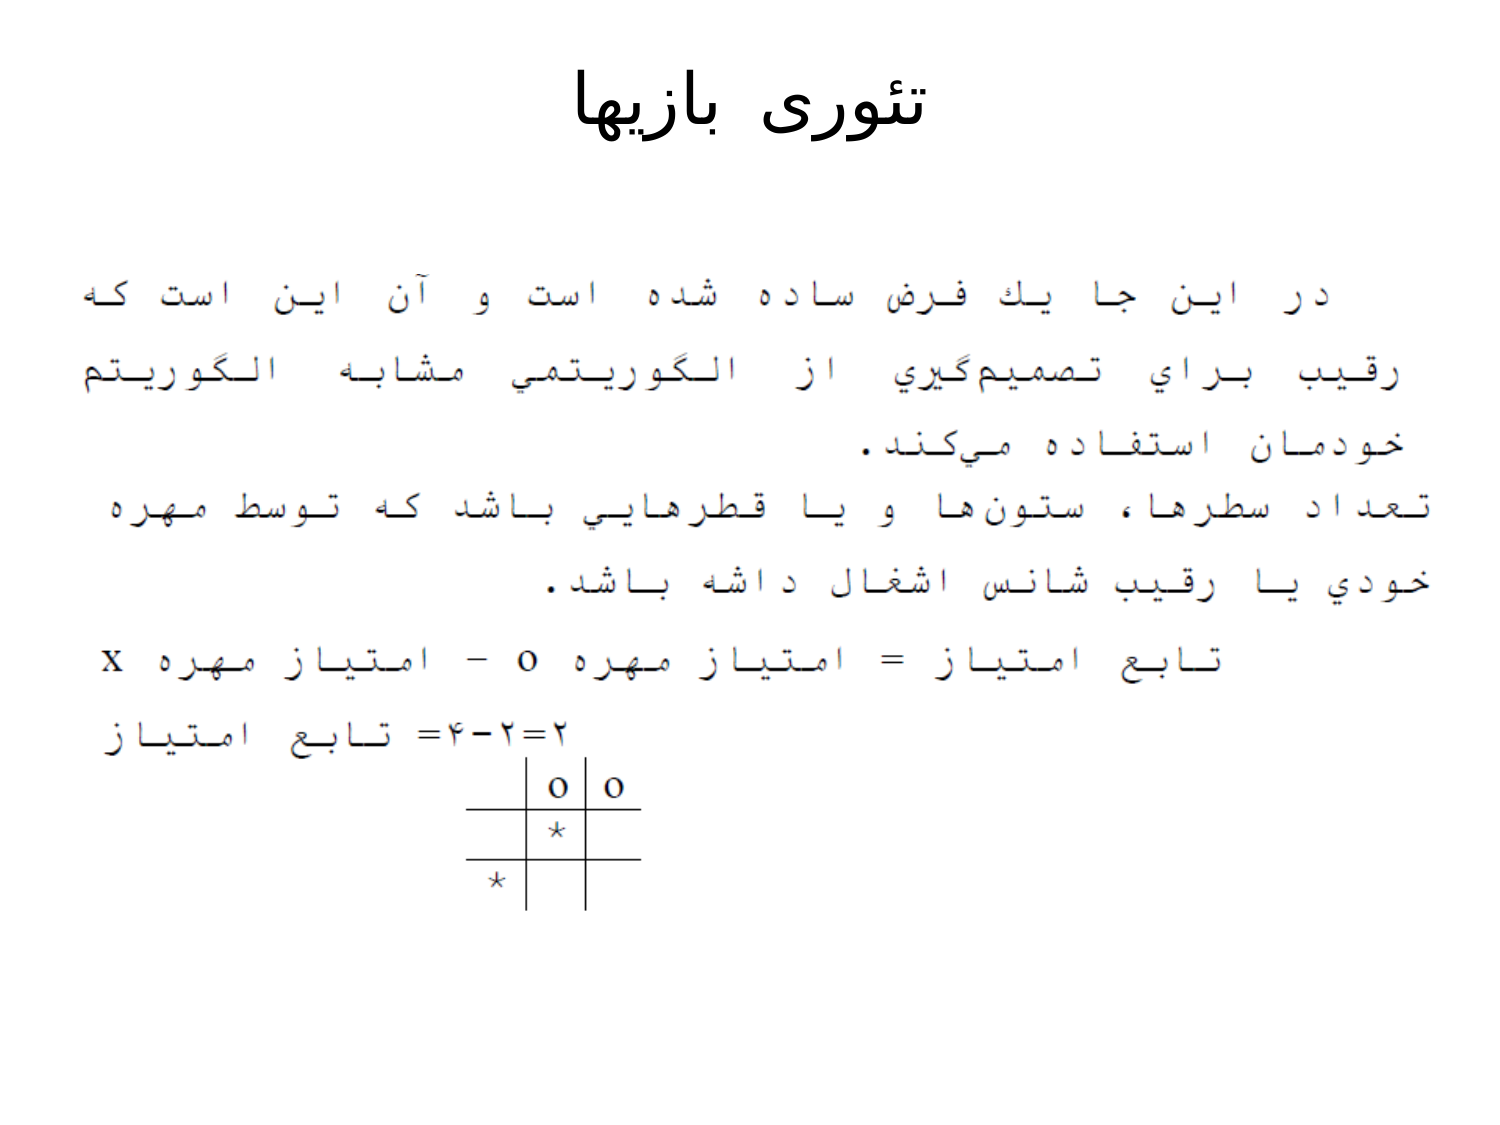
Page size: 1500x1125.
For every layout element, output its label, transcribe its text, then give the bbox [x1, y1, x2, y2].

picture [37, 474, 1462, 973]
picture [74, 274, 1426, 471]
title تئوری بازیها [75, 45, 1425, 233]
